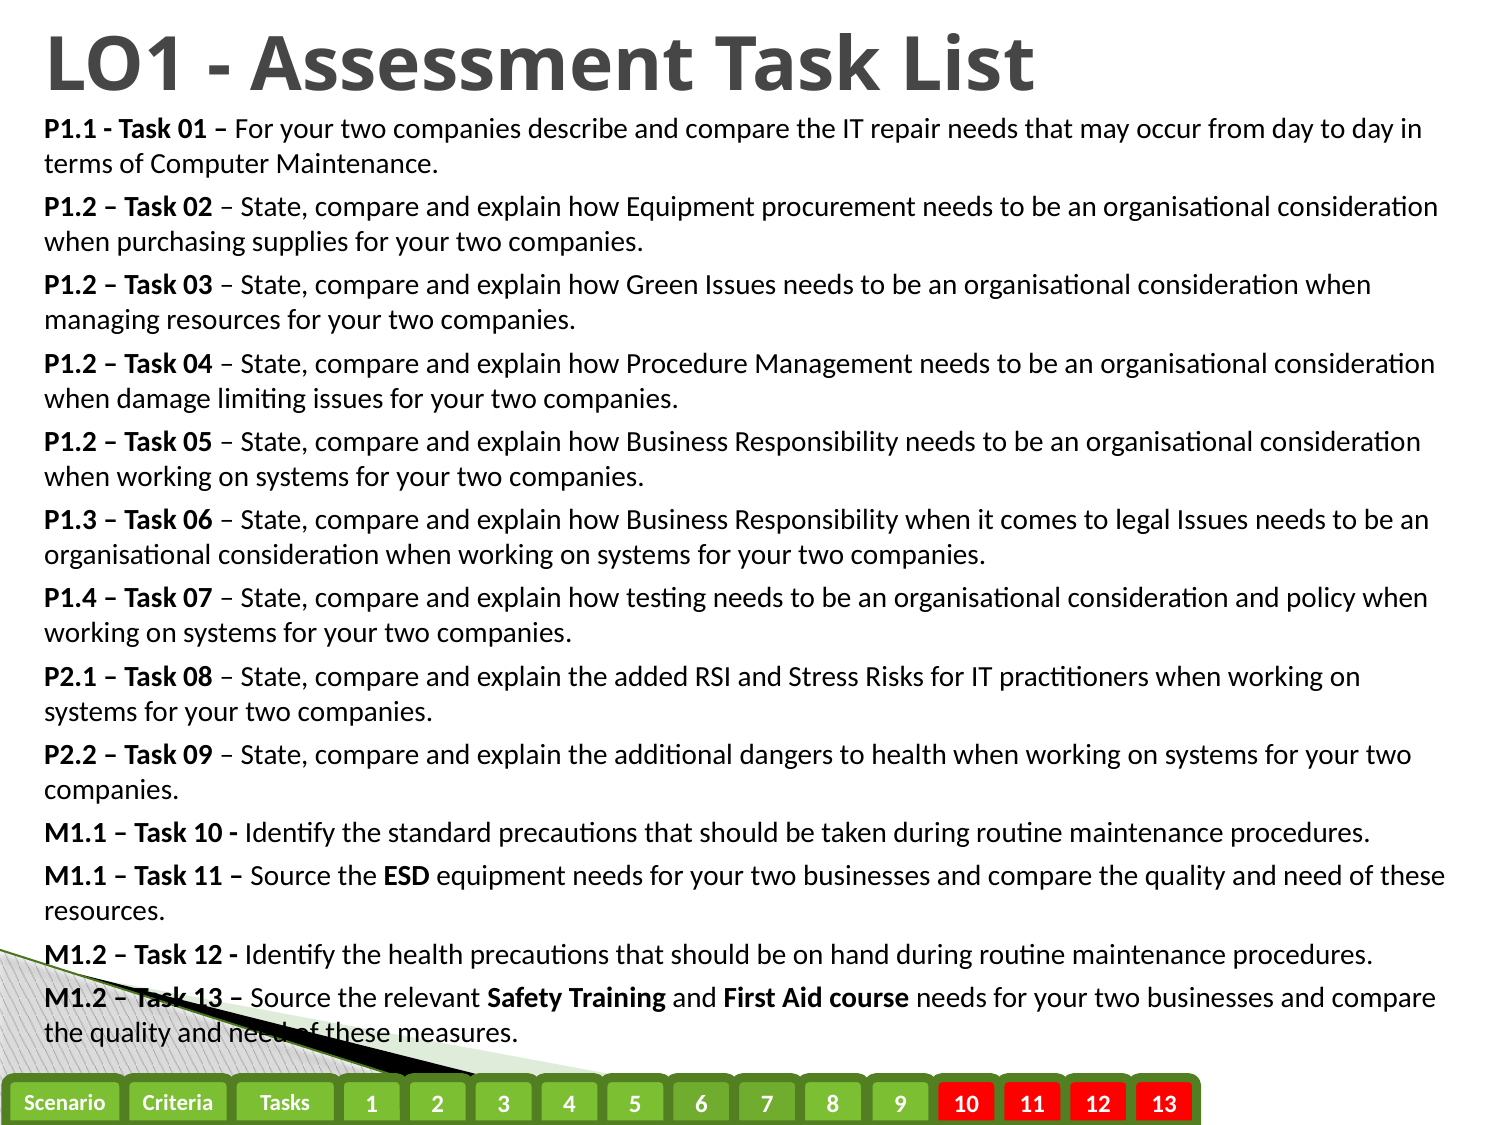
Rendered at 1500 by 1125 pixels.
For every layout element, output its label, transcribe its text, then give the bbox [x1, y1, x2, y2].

title LO1 - Assessment Task List [29, 30, 1463, 90]
list P1.1 - Task 01 – For your two companies describe and compare the IT repair needs that may occur from day to day in terms of Computer Maintenance. P1.2 – Task 02 – State, compare and explain how Equipment procurement needs to be an organisational consideration when purchasing supplies for your two companies. P1.2 – Task 03 – State, compare and explain how Green Issues needs to be an organisational consideration when managing resources for your two companies. P1.2 – Task 04 – State, compare and explain how Procedure Management needs to be an organisational consideration when damage limiting issues for your two companies. P1.2 – Task 05 – State, compare and explain how Business Responsibility needs to be an organisational consideration when working on systems for your two companies. P1.3 – Task 06 – State, compare and explain how Business Responsibility when it comes to legal Issues needs to be an organisational consideration when working on systems for your two companies. P1.4 – Task 07 – State, compare and explain how testing needs to be an organisational consideration and policy when working on systems for your two companies. P2.1 – Task 08 – State, compare and explain the added RSI and Stress Risks for IT practitioners when working on systems for your two companies. P2.2 – Task 09 – State, compare and explain the additional dangers to health when working on systems for your two companies. M1.1 – Task 10 - Identify the standard precautions that should be taken during routine maintenance procedures. M1.1 – Task 11 – Source the ESD equipment needs for your two businesses and compare the quality and need of these resources. M1.2 – Task 12 - Identify the health precautions that should be on hand during routine maintenance procedures. M1.2 – Task 13 – Source the relevant Safety Training and First Aid course needs for your two businesses and compare the quality and need of these measures. [29, 101, 1471, 1047]
